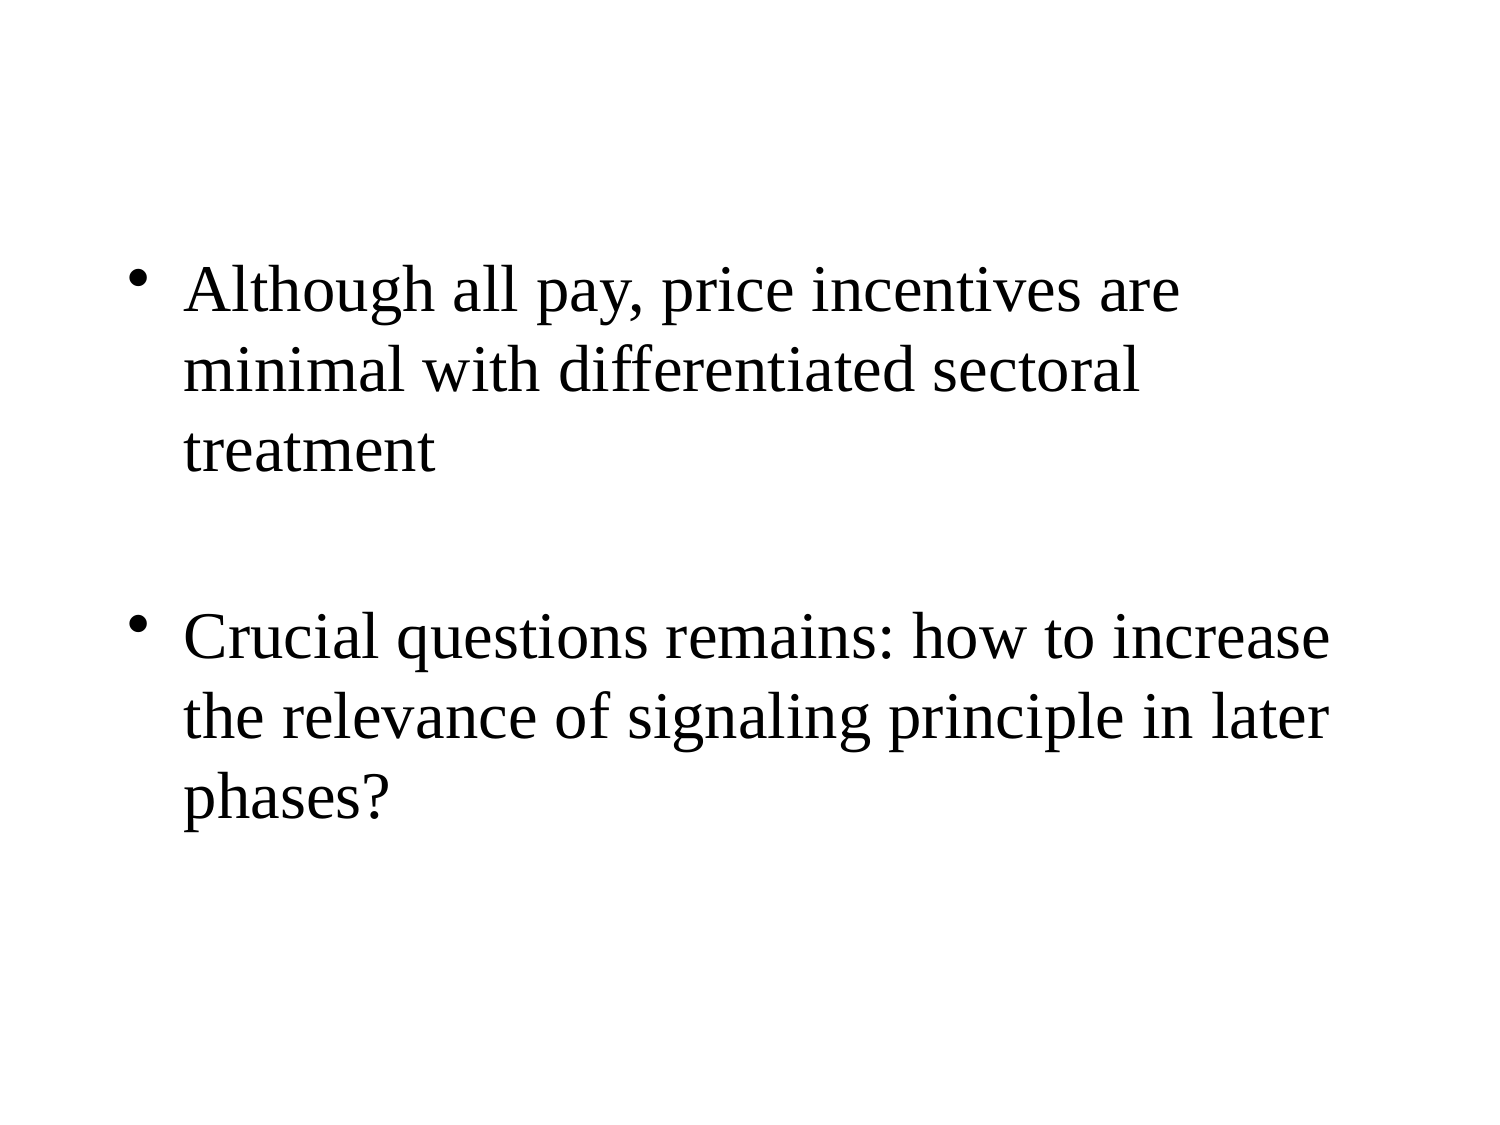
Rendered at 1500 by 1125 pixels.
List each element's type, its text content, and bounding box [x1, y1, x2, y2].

list Although all pay, price incentives are minimal with differentiated sectoral treatment Crucial questions remains: how to increase the relevance of signaling principle in later phases? [112, 237, 1388, 1001]
